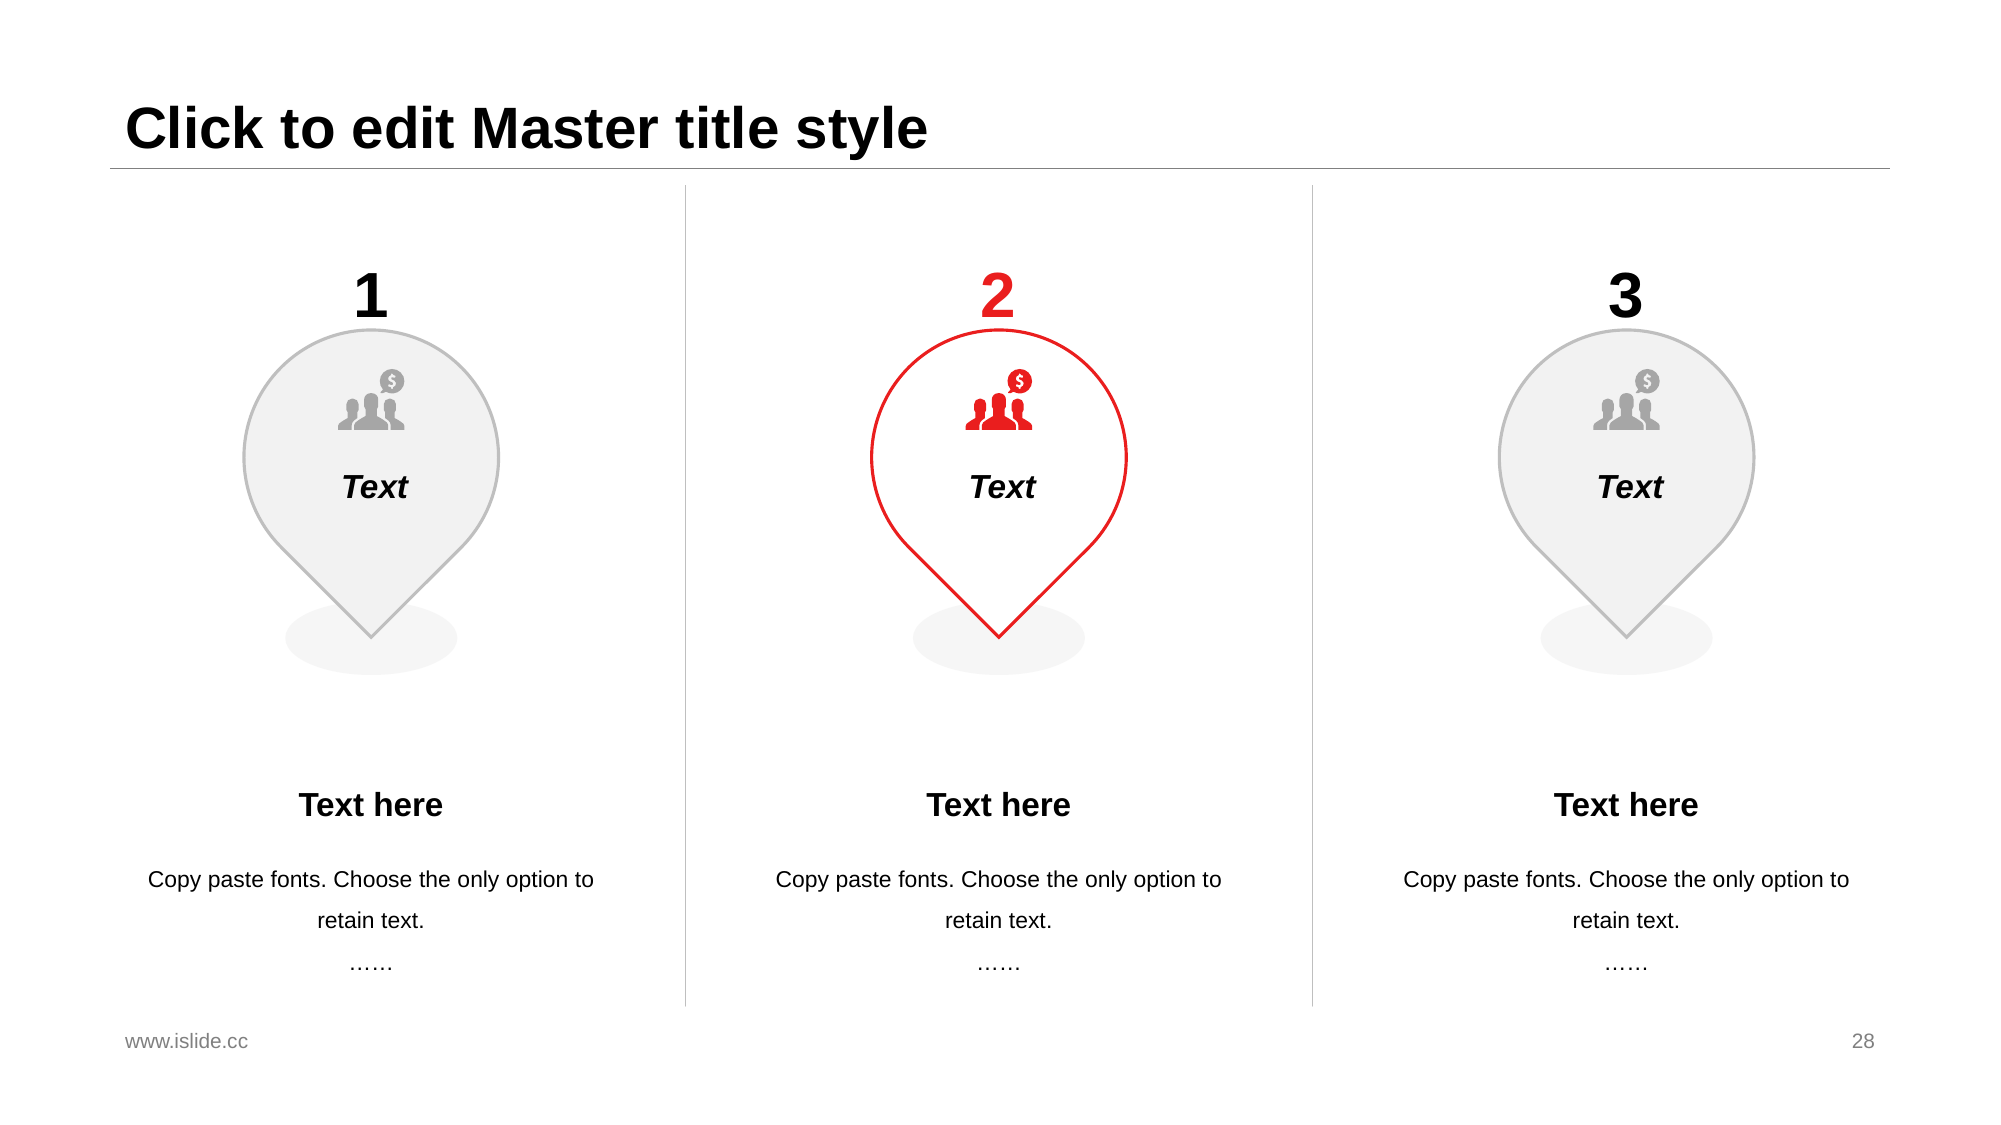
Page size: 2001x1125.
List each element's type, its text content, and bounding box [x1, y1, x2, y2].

footer www.islide.cc [109, 1023, 790, 1058]
title Click to edit Master title style [109, 0, 1890, 169]
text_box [108, 185, 1890, 1007]
slide_number 28 [1412, 1023, 1890, 1058]
